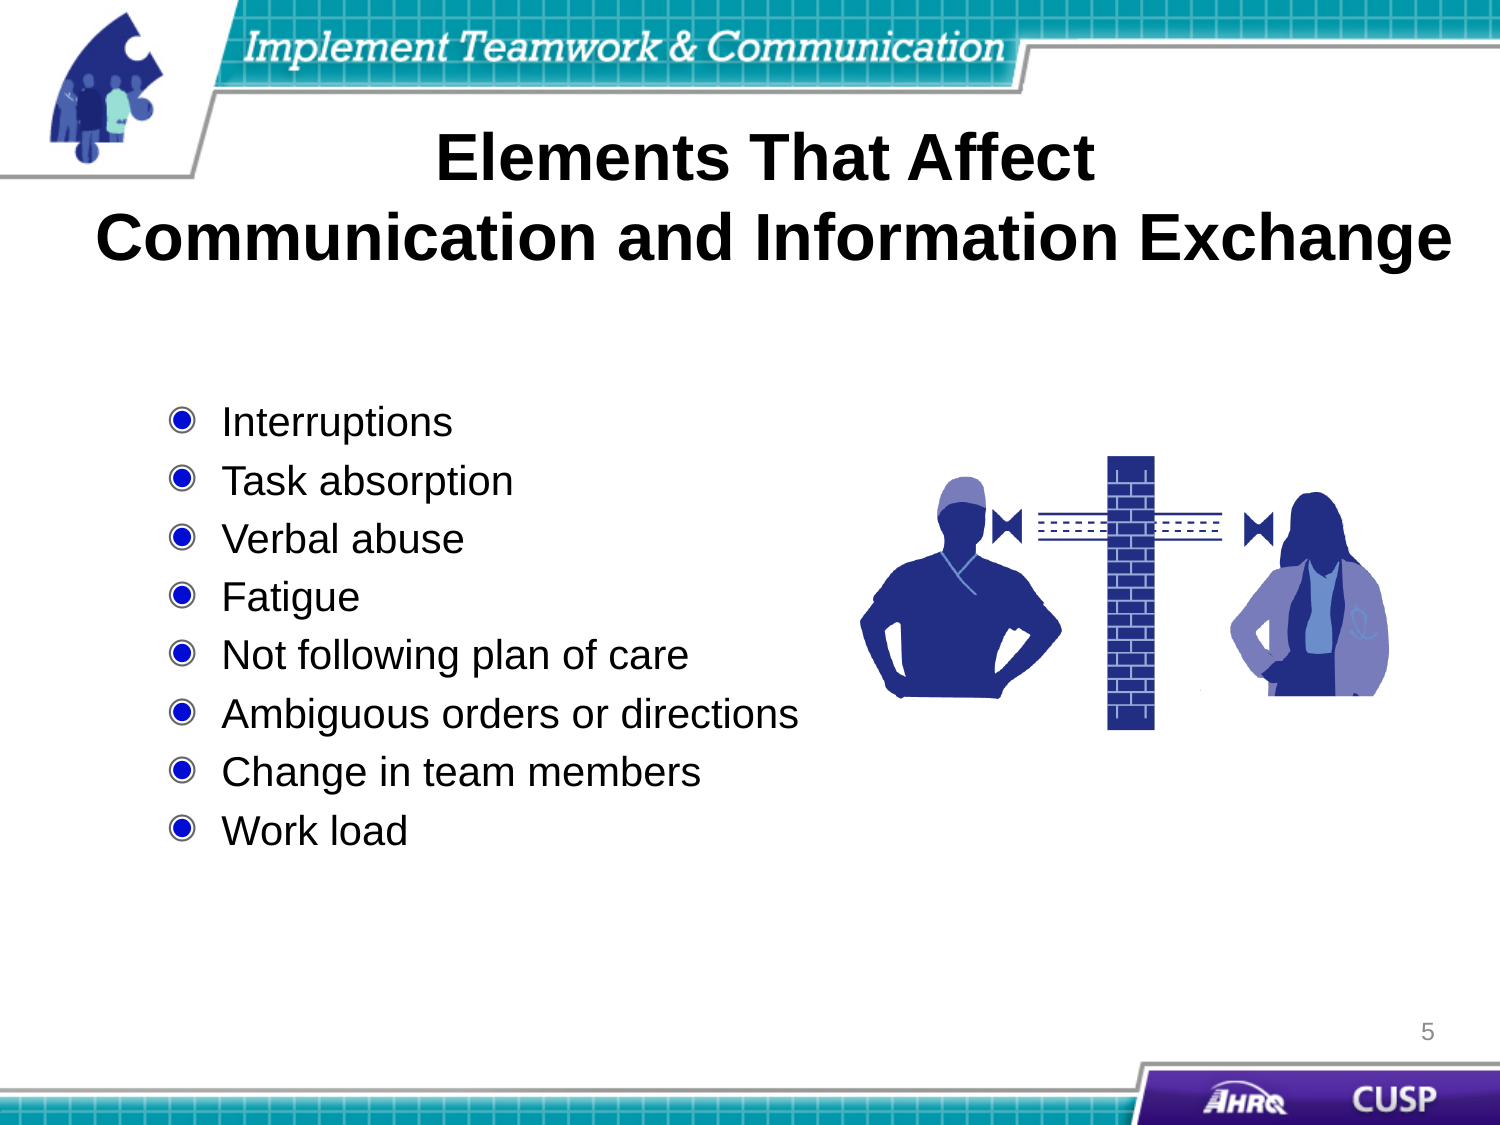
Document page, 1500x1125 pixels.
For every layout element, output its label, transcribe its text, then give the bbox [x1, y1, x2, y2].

picture [0, 0, 1500, 1125]
title Elements That Affect Communication and Information Exchange [24, 112, 1500, 276]
slide_number 5 [1100, 999, 1450, 1060]
list Interruptions Task absorption Verbal abuse Fatigue Not following plan of care Ambiguous orders or directions Change in team members Work load [149, 387, 1378, 1001]
